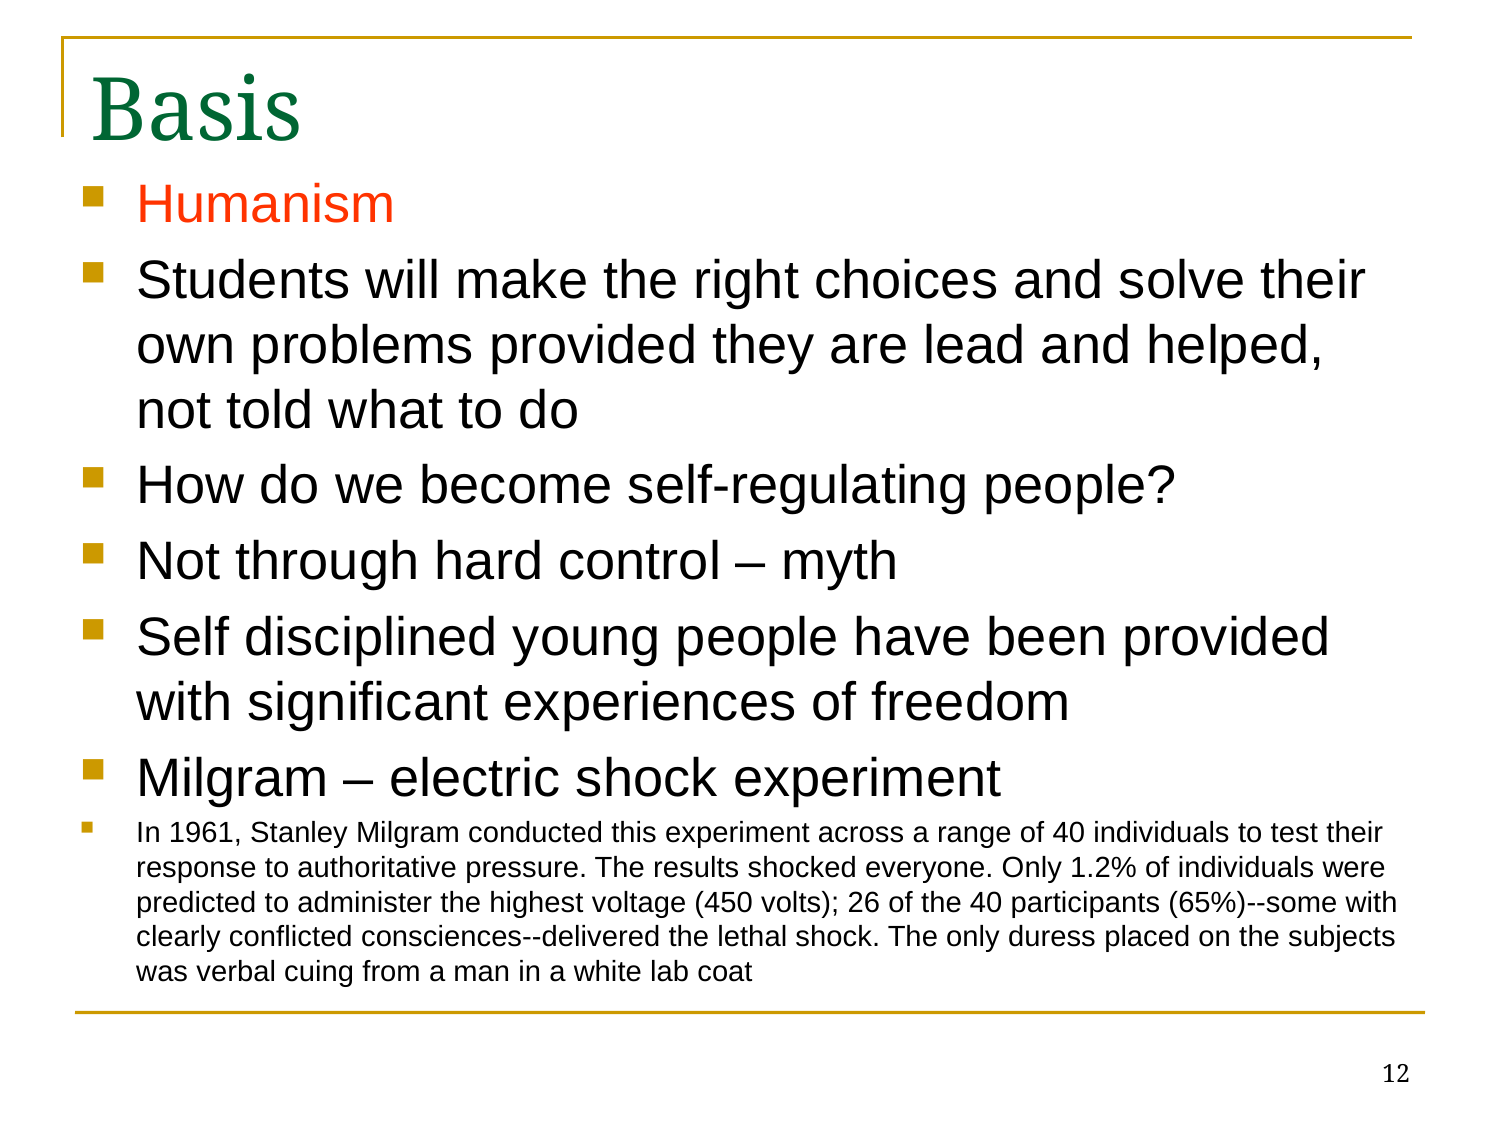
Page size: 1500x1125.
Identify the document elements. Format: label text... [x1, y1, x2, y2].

slide_number 12 [1074, 1023, 1426, 1100]
title Basis [74, 45, 1426, 233]
list Humanism Students will make the right choices and solve their own problems provided they are lead and helped, not told what to do How do we become self-regulating people? Not through hard control – myth Self disciplined young people have been provided with significant experiences of freedom Milgram – electric shock experiment In 1961, Stanley Milgram conducted this experiment across a range of 40 individuals to test their response to authoritative pressure. The results shocked everyone. Only 1.2% of individuals were predicted to administer the highest voltage (450 volts); 26 of the 40 participants (65%)--some with clearly conflicted consciences--delivered the lethal shock. The only duress placed on the subjects was verbal cuing from a man in a white lab coat [64, 160, 1416, 905]
